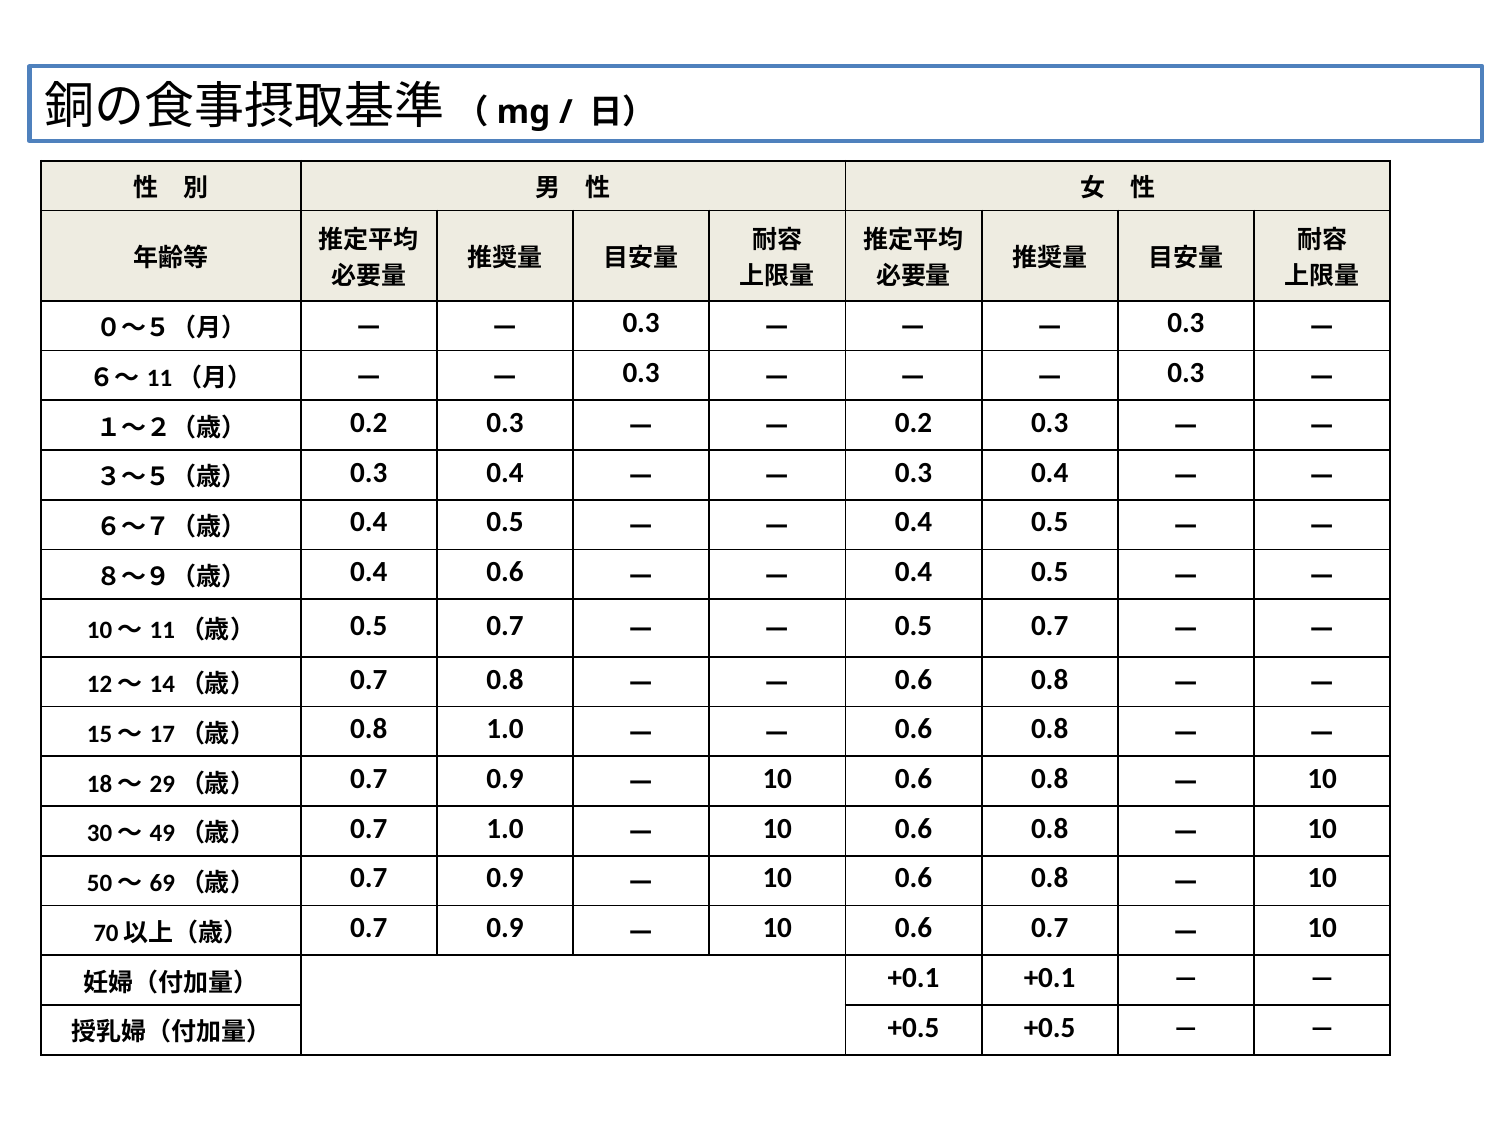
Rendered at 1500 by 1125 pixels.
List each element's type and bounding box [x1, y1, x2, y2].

table_cell [302, 600, 436, 656]
table_cell [1119, 550, 1253, 598]
table_cell [983, 211, 1117, 300]
table_cell [42, 302, 300, 350]
table_cell [42, 757, 300, 805]
table_cell [1255, 600, 1389, 656]
table_cell [983, 707, 1117, 755]
table_cell [42, 451, 300, 499]
table_cell [710, 600, 845, 656]
table_cell [710, 857, 845, 905]
table_cell [846, 857, 981, 905]
table_cell [1255, 211, 1389, 300]
table_cell [42, 857, 300, 905]
table_cell [983, 550, 1117, 598]
table_cell [42, 550, 300, 598]
table_cell [1255, 757, 1389, 805]
table_cell [302, 707, 436, 755]
table_cell [846, 501, 981, 549]
table_cell [846, 807, 981, 855]
table_cell [438, 501, 572, 549]
table_cell [574, 707, 708, 755]
table_cell [574, 857, 708, 905]
table_cell [983, 956, 1117, 1004]
table_cell [574, 550, 708, 598]
table_cell [1255, 401, 1389, 449]
table_cell [438, 550, 572, 598]
table_cell [302, 906, 436, 954]
table_cell [438, 211, 572, 300]
table_cell [710, 302, 845, 350]
table_cell [438, 906, 572, 954]
table_cell [983, 807, 1117, 855]
table_cell [710, 550, 845, 598]
table_cell [302, 401, 436, 449]
table_header [846, 162, 1389, 210]
table_cell [846, 302, 981, 350]
table_cell [1255, 906, 1389, 954]
table_cell [302, 550, 436, 598]
table_cell [302, 956, 845, 1054]
table_cell [710, 757, 845, 805]
table_cell [983, 401, 1117, 449]
table_cell [1255, 550, 1389, 598]
table_cell [846, 401, 981, 449]
table_cell [983, 1006, 1117, 1054]
table_cell [1119, 501, 1253, 549]
table_cell [438, 451, 572, 499]
table_cell [983, 757, 1117, 805]
table_cell [1255, 302, 1389, 350]
table_cell [42, 807, 300, 855]
table_cell [302, 351, 436, 399]
table_cell [983, 658, 1117, 706]
table_cell [710, 658, 845, 706]
table_cell [438, 401, 572, 449]
table_cell [846, 658, 981, 706]
table_cell [1255, 1006, 1389, 1054]
table_cell [1255, 501, 1389, 549]
table_cell [1119, 211, 1253, 300]
table_cell [983, 501, 1117, 549]
table_cell [574, 351, 708, 399]
table_header [42, 162, 300, 210]
table_cell [1255, 807, 1389, 855]
table_cell [42, 906, 300, 954]
table_cell [710, 351, 845, 399]
table_cell [1255, 351, 1389, 399]
table_cell [846, 757, 981, 805]
table_cell [42, 401, 300, 449]
text_box [27, 64, 1484, 143]
table_cell [846, 600, 981, 656]
table_cell [42, 211, 300, 300]
table_cell [438, 658, 572, 706]
table_cell [1119, 401, 1253, 449]
table_cell [1119, 707, 1253, 755]
table_cell [710, 211, 845, 300]
table_cell [983, 600, 1117, 656]
table_cell [574, 401, 708, 449]
table_cell [574, 807, 708, 855]
table_cell [710, 807, 845, 855]
table_cell [42, 956, 300, 1004]
table_cell [574, 302, 708, 350]
table_cell [302, 211, 436, 300]
table_cell [1255, 451, 1389, 499]
table_cell [574, 501, 708, 549]
table_cell [42, 658, 300, 706]
table_cell [1119, 658, 1253, 706]
table_cell [438, 351, 572, 399]
table_cell [710, 501, 845, 549]
table_cell [1119, 757, 1253, 805]
table_cell [983, 906, 1117, 954]
table_cell [1119, 451, 1253, 499]
table_cell [1255, 956, 1389, 1004]
table_cell [846, 451, 981, 499]
table_cell [42, 600, 300, 656]
table_cell [302, 302, 436, 350]
table_cell [42, 501, 300, 549]
table_cell [1119, 1006, 1253, 1054]
table_cell [846, 211, 981, 300]
table_cell [846, 1006, 981, 1054]
table_header [302, 162, 845, 210]
table_cell [574, 600, 708, 656]
table_cell [302, 807, 436, 855]
table_cell [302, 658, 436, 706]
table_cell [302, 757, 436, 805]
table_cell [710, 451, 845, 499]
table_cell [710, 906, 845, 954]
table_cell [438, 807, 572, 855]
table_cell [846, 707, 981, 755]
table_cell [574, 757, 708, 805]
table_cell [1119, 351, 1253, 399]
table_cell [1255, 707, 1389, 755]
table_cell [302, 501, 436, 549]
table_cell [1119, 302, 1253, 350]
table_cell [438, 857, 572, 905]
table_cell [1255, 658, 1389, 706]
table_cell [710, 401, 845, 449]
table_cell [983, 302, 1117, 350]
table_cell [42, 351, 300, 399]
table_cell [1119, 600, 1253, 656]
table_cell [1119, 857, 1253, 905]
table_cell [983, 857, 1117, 905]
table_cell [574, 906, 708, 954]
table_cell [438, 302, 572, 350]
table_cell [438, 600, 572, 656]
table_cell [42, 707, 300, 755]
table_cell [846, 351, 981, 399]
table_cell [42, 1006, 300, 1054]
table_cell [1119, 807, 1253, 855]
table_cell [302, 857, 436, 905]
table_cell [574, 658, 708, 706]
table_cell [983, 451, 1117, 499]
table_cell [1255, 857, 1389, 905]
table_cell [846, 550, 981, 598]
table_cell [846, 956, 981, 1004]
table_cell [302, 451, 436, 499]
table_cell [710, 707, 845, 755]
table_cell [1119, 906, 1253, 954]
table_cell [1119, 956, 1253, 1004]
table_cell [574, 211, 708, 300]
table_cell [438, 707, 572, 755]
table_cell [846, 906, 981, 954]
table_cell [438, 757, 572, 805]
table_cell [574, 451, 708, 499]
table_cell [983, 351, 1117, 399]
